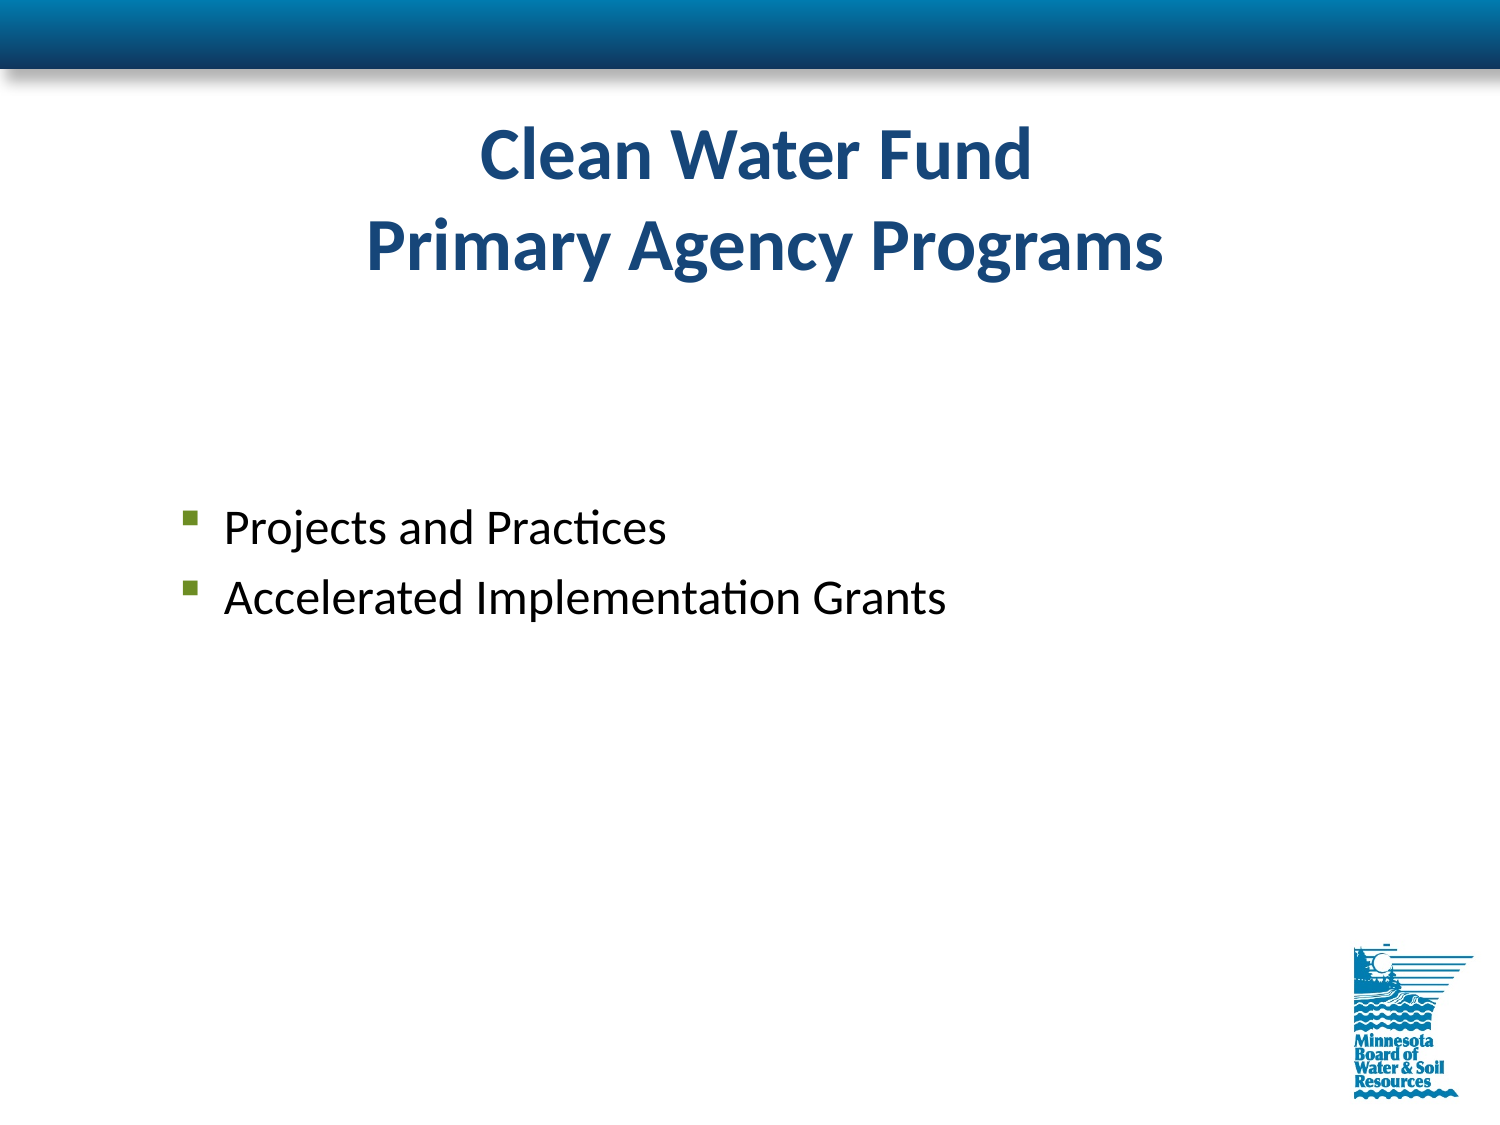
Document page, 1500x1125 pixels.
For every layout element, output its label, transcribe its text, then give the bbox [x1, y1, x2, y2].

text_box [0, 0, 1500, 69]
picture [1328, 918, 1500, 1125]
text_box Projects and Practices Accelerated Implementation Grants [133, 402, 1329, 787]
text_box Clean Water Fund Primary Agency Programs [44, 88, 1465, 302]
